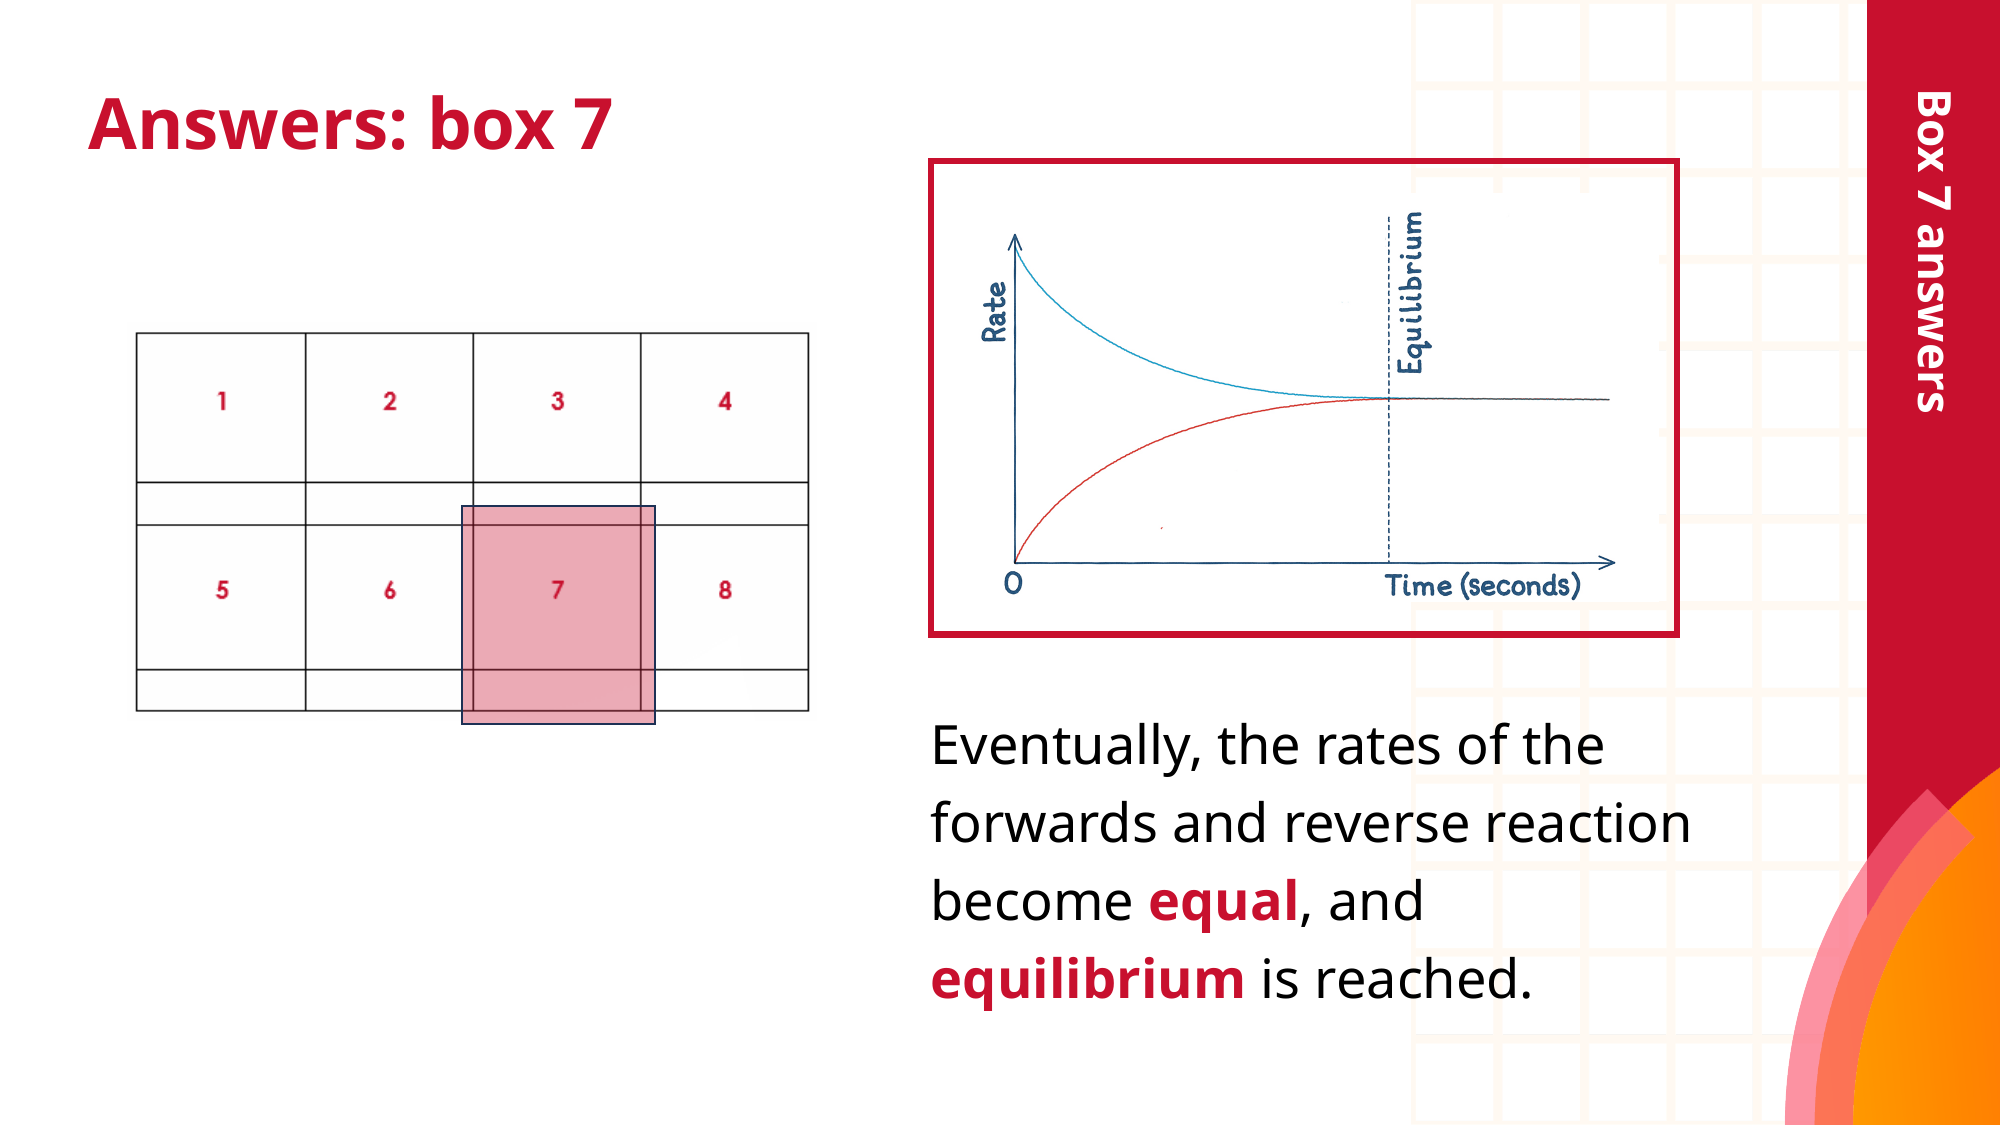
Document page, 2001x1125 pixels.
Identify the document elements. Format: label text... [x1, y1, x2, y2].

picture [127, 322, 817, 721]
picture [1411, 0, 2000, 1125]
text_box Box 7 answers [1867, 88, 2000, 765]
list Eventually, the rates of the forwards and reverse reaction become equal, and equilibrium is reached. [930, 697, 1714, 1082]
picture [949, 193, 1659, 603]
text_box [461, 721, 656, 725]
title Answers: box 7 [88, 88, 1743, 161]
text_box [930, 160, 1678, 636]
